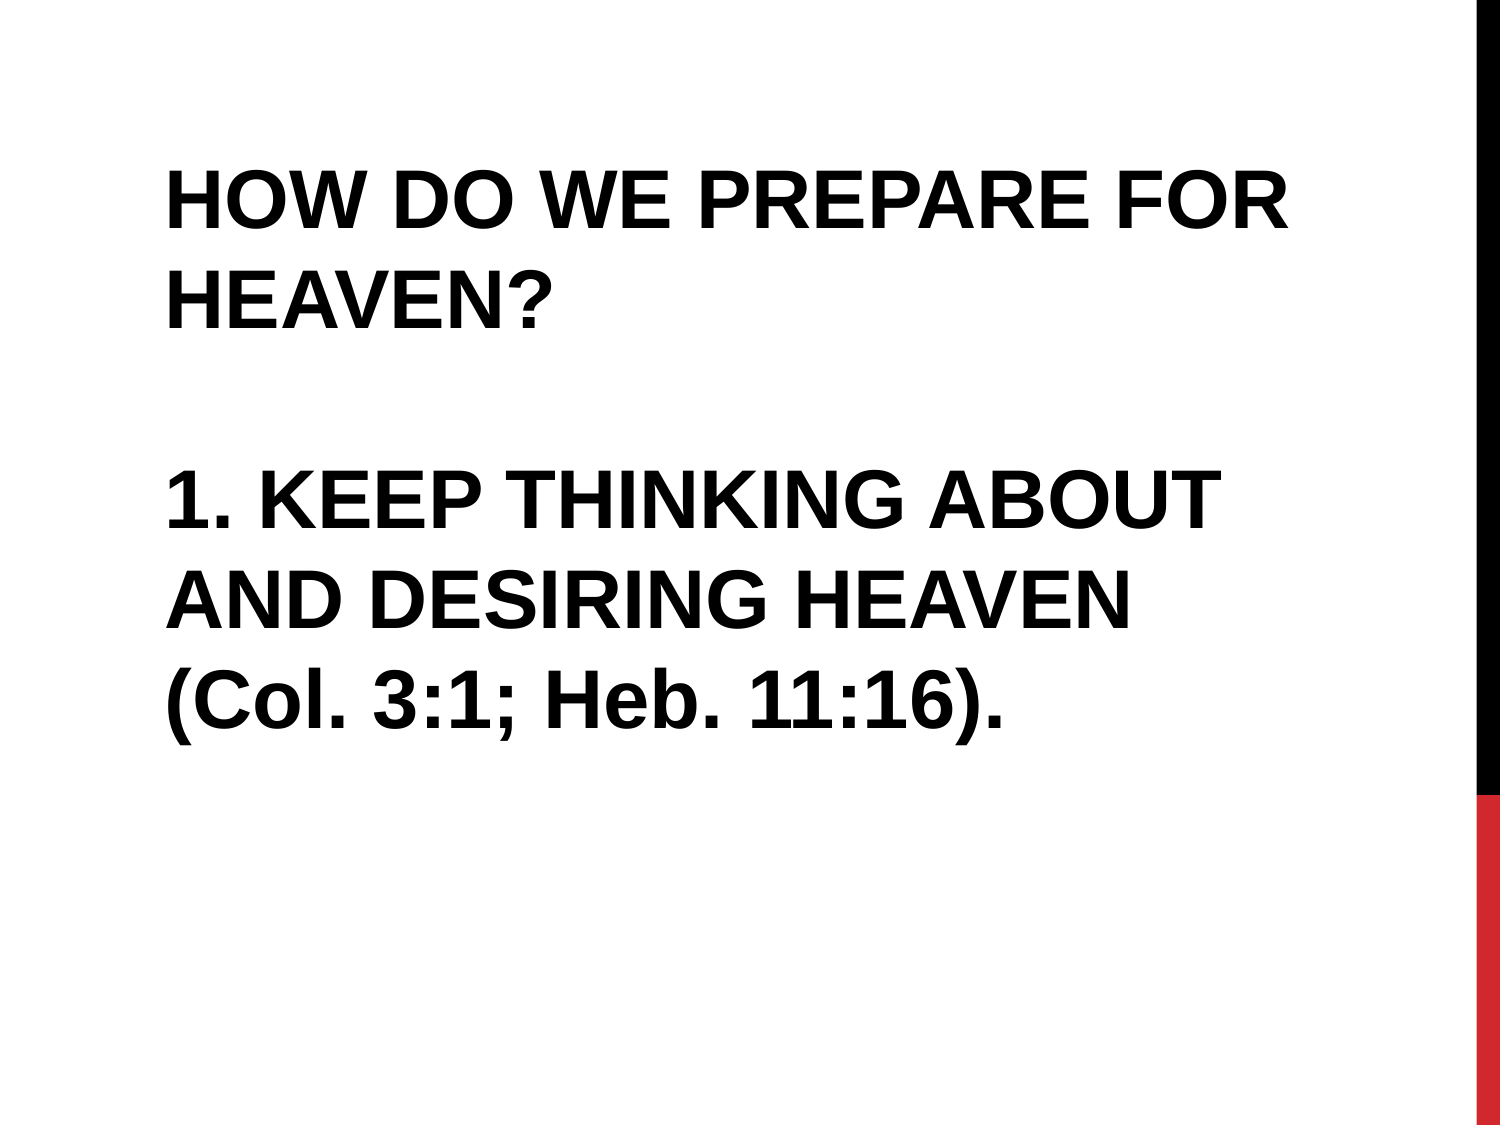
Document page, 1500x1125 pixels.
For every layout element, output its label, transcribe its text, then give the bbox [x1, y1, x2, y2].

text_box HOW DO WE PREPARE FOR HEAVEN? 1. KEEP THINKING ABOUT AND DESIRING HEAVEN (Col. 3:1; Heb. 11:16). [149, 137, 1350, 753]
